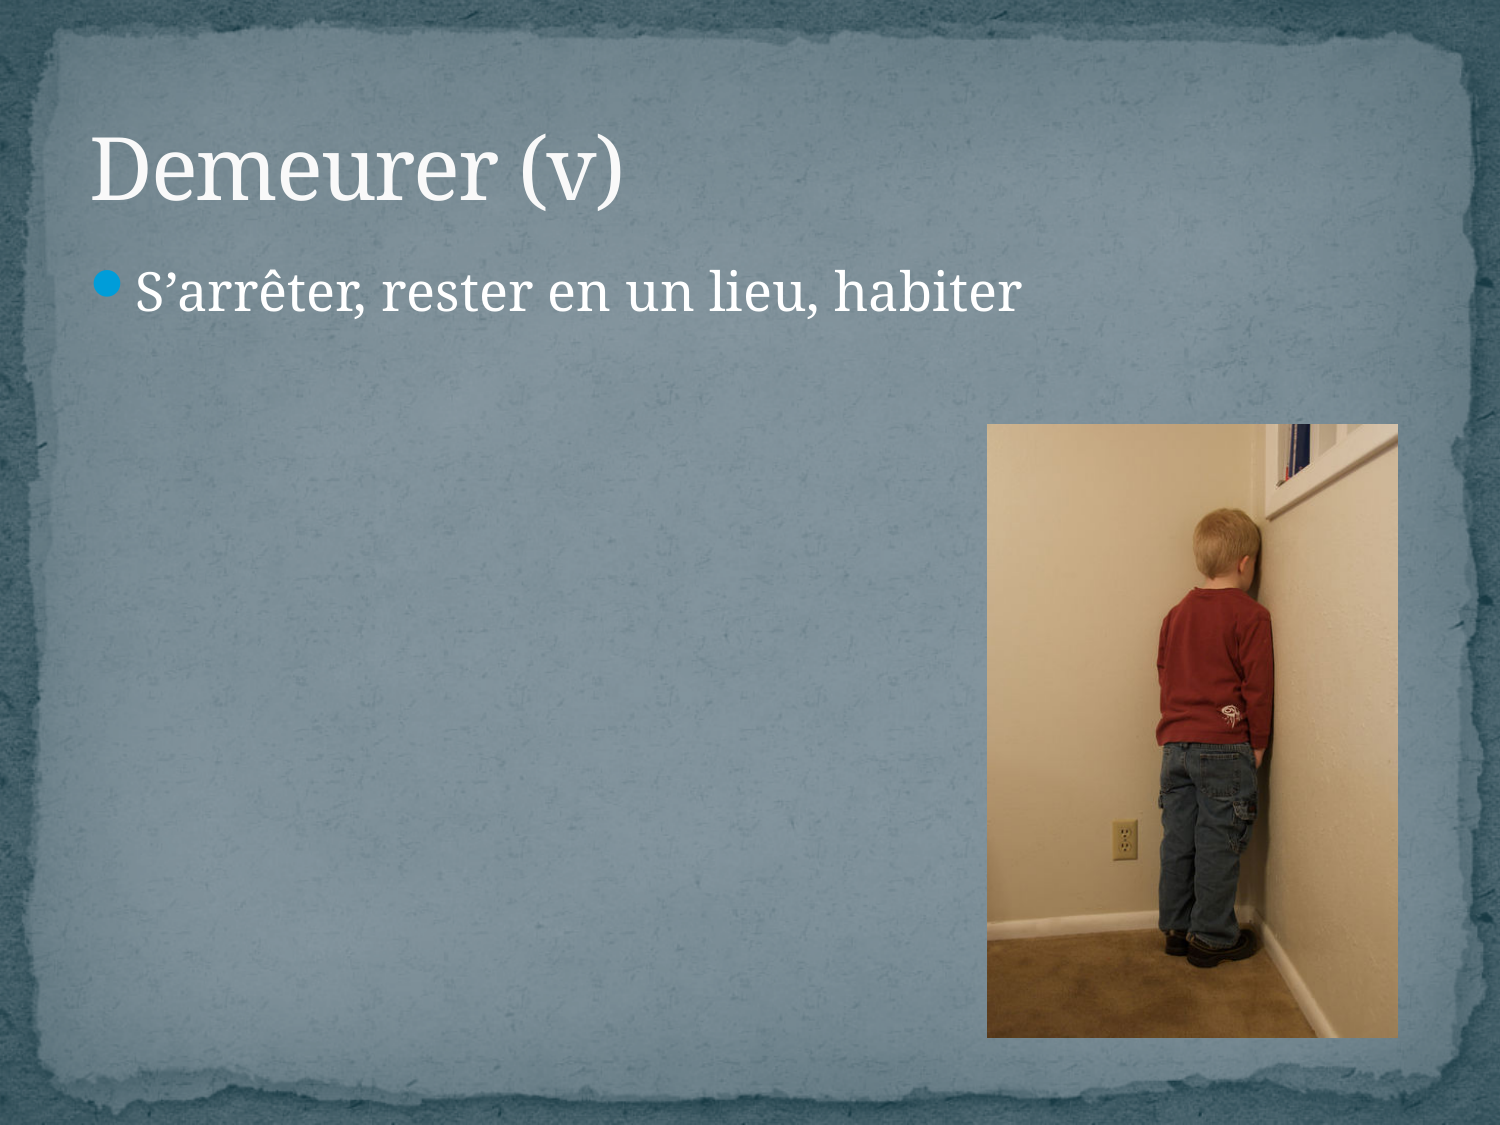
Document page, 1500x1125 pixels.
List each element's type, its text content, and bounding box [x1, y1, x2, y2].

picture [987, 424, 1398, 1038]
list S’arrêter, rester en un lieu, habiter [75, 249, 1425, 1000]
title Demeurer (v) [74, 24, 1425, 225]
